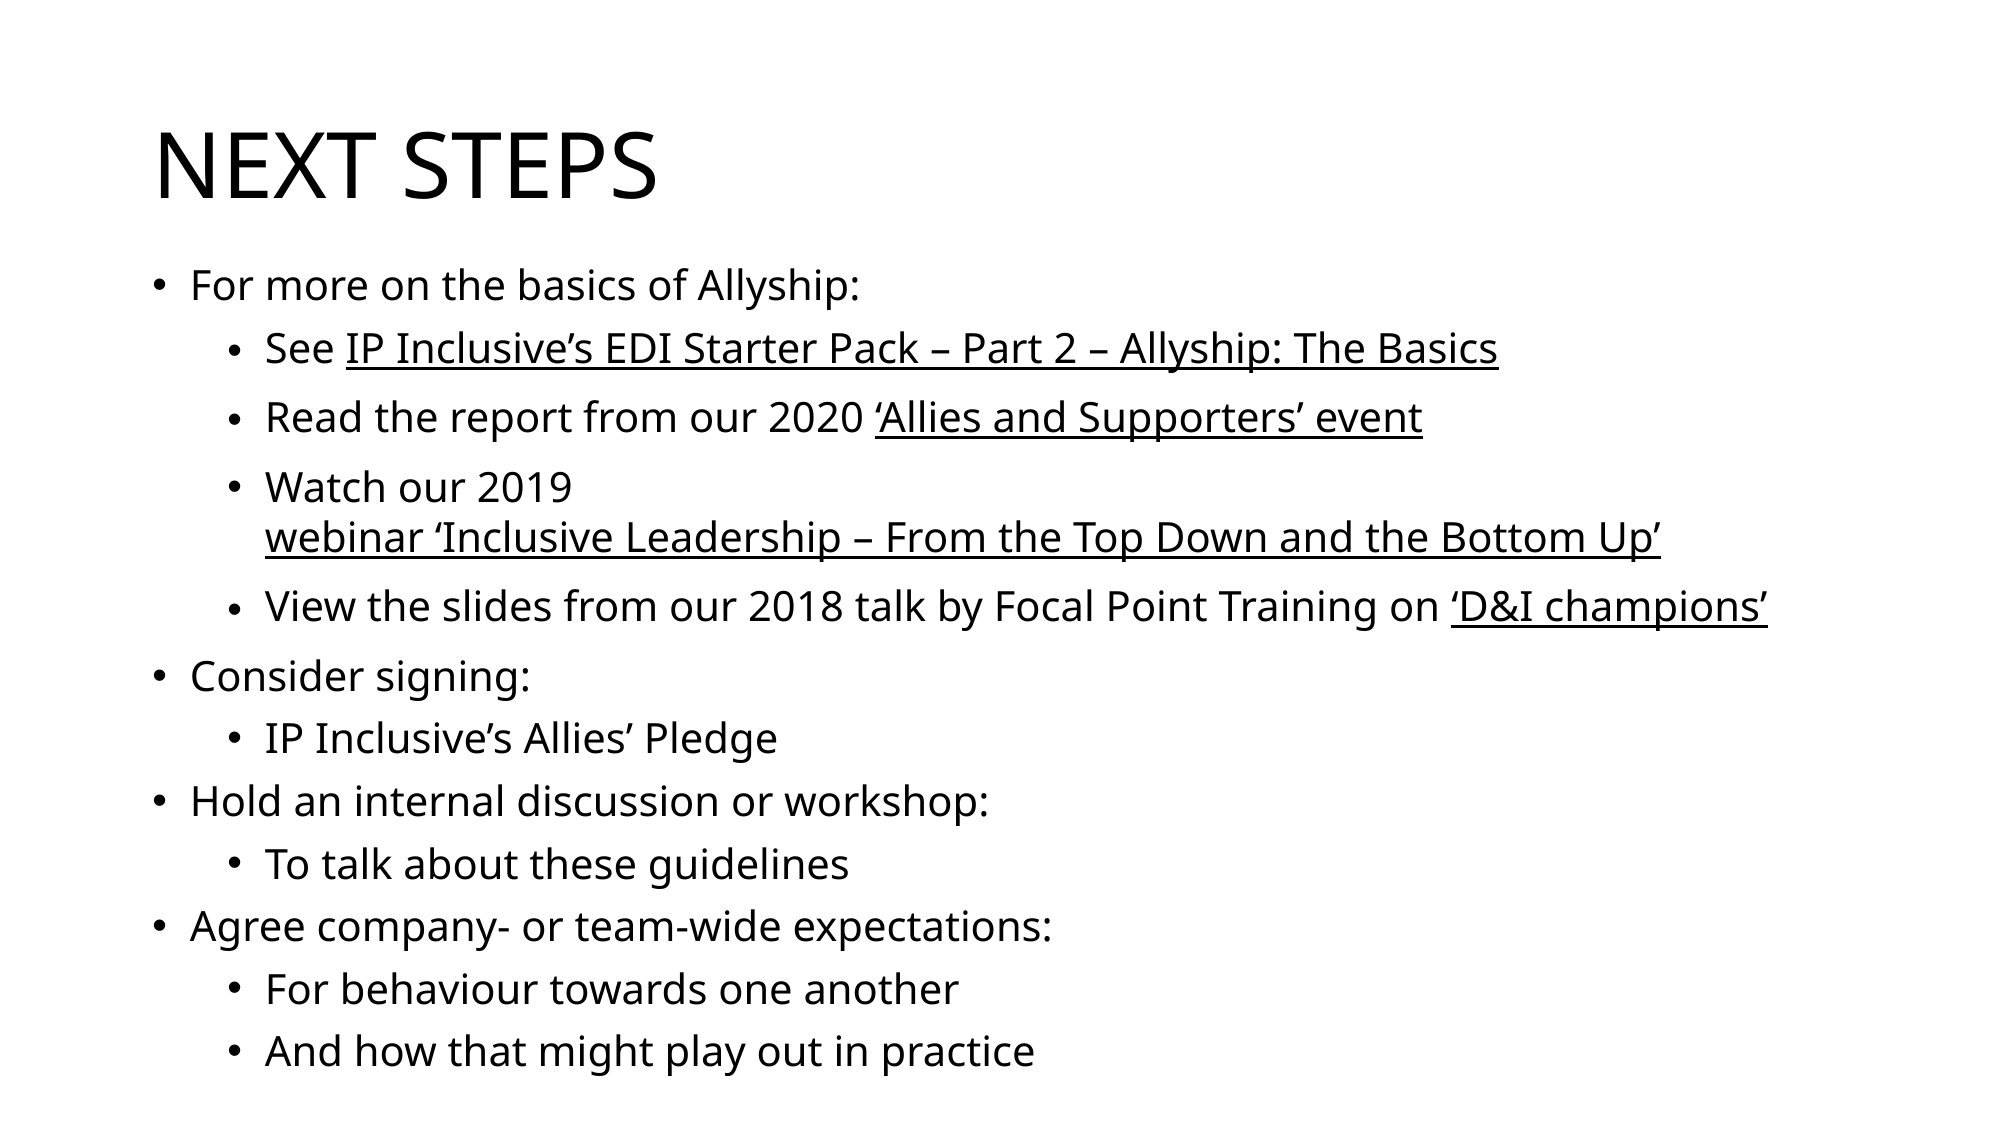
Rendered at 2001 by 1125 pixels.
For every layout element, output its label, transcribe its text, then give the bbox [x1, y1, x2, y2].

list For more on the basics of Allyship: See IP Inclusive’s EDI Starter Pack – Part 2 – Allyship: The Basics Read the report from our 2020 ‘Allies and Supporters’ event Watch our 2019 webinar ‘Inclusive Leadership – From the Top Down and the Bottom Up’ View the slides from our 2018 talk by Focal Point Training on ‘D&I champions’ Consider signing: IP Inclusive’s Allies’ Pledge Hold an internal discussion or workshop: To talk about these guidelines Agree company- or team-wide expectations: For behaviour towards one another And how that might play out in practice [137, 251, 1863, 1028]
title NEXT STEPS [137, 59, 1863, 251]
